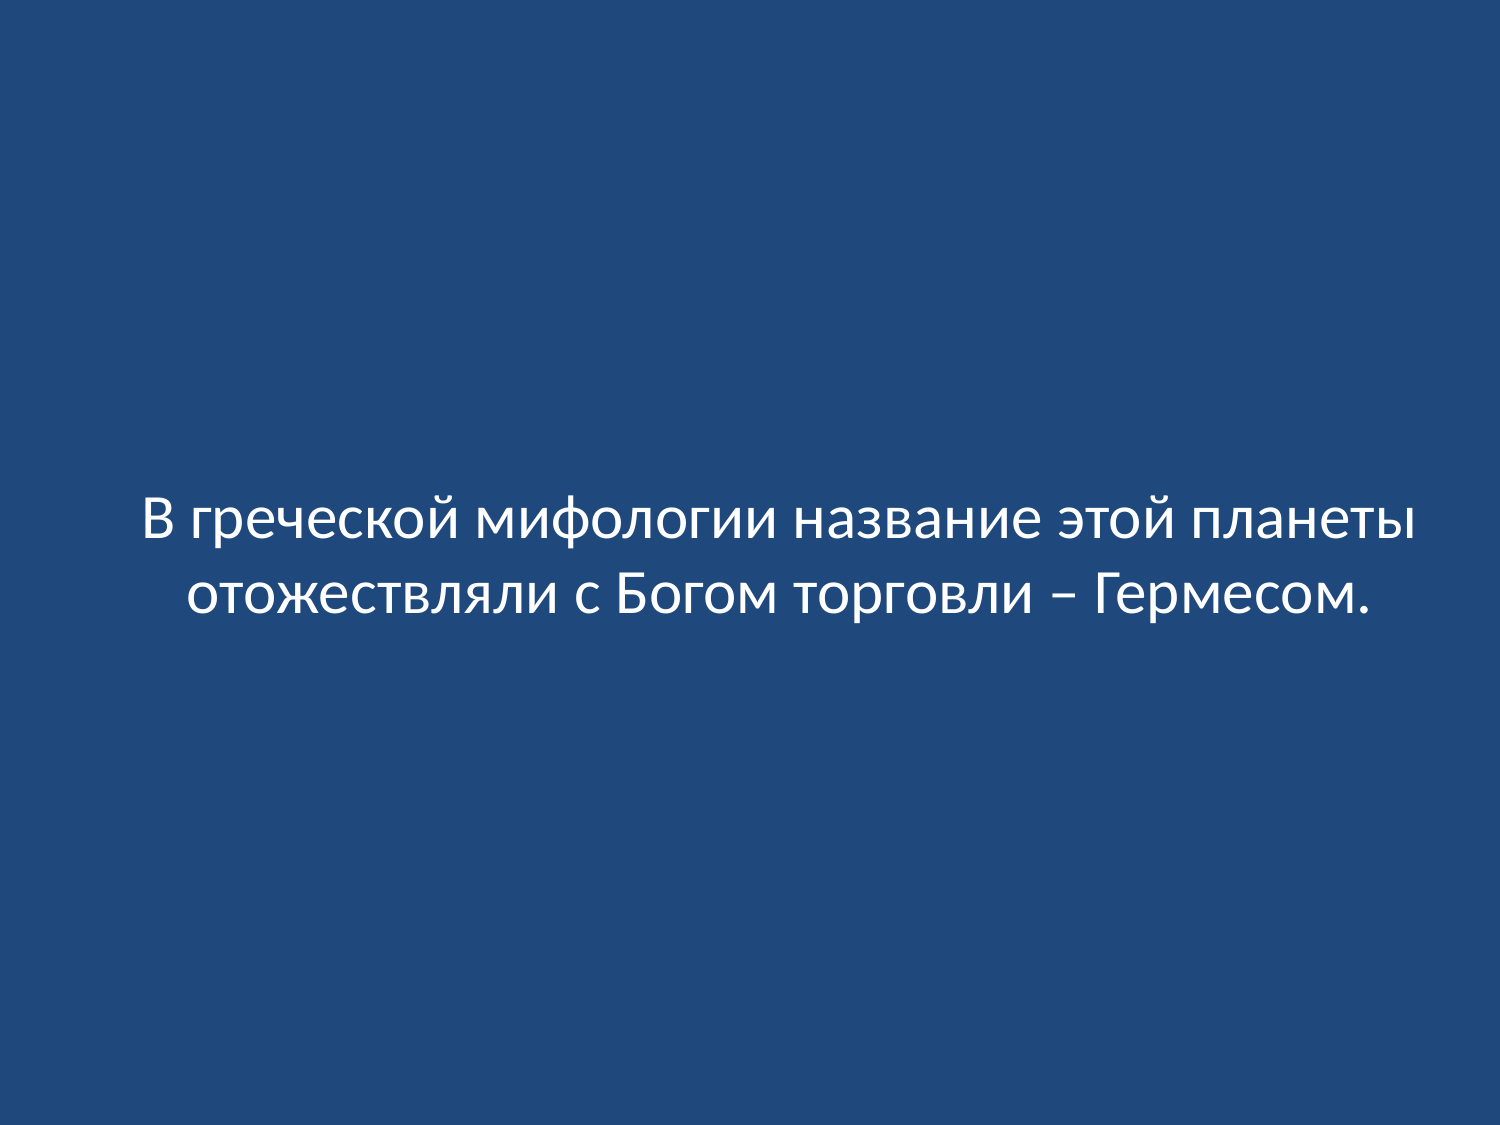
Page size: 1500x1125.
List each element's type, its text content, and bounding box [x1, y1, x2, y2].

title В греческой мифологии название этой планеты отожествляли с Богом торговли – Гермесом. [105, 457, 1456, 645]
